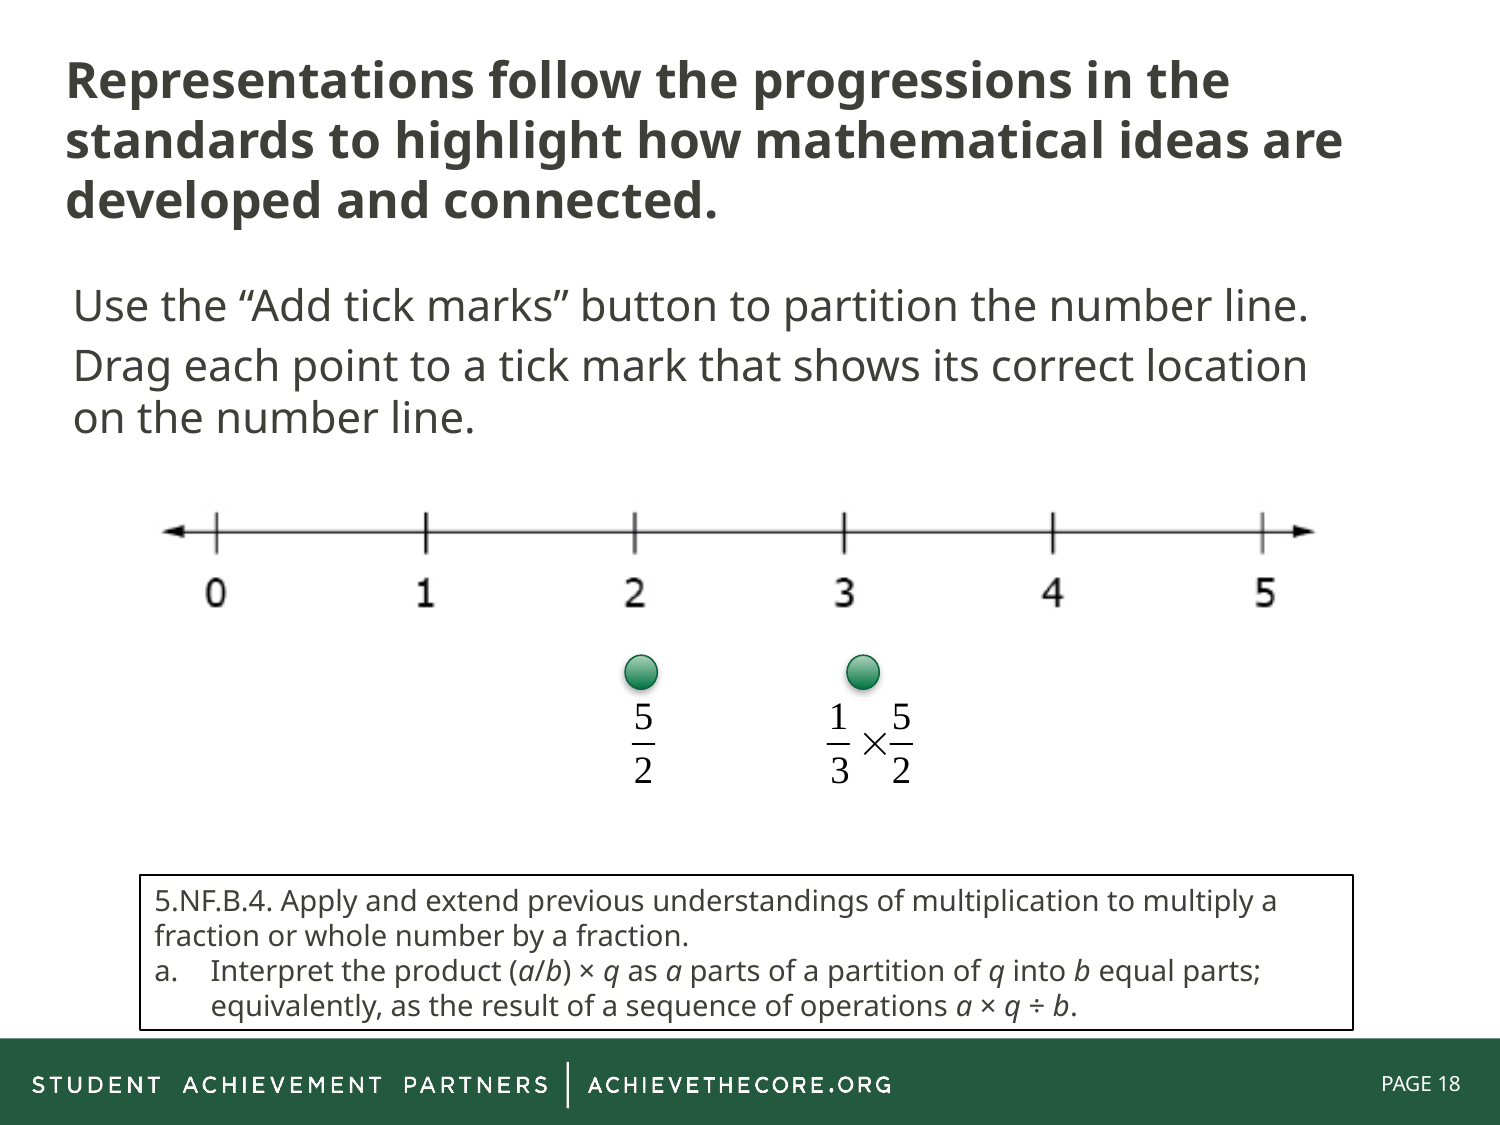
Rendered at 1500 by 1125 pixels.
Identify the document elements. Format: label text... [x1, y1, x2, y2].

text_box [820, 696, 918, 788]
picture [12, 1055, 911, 1112]
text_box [625, 696, 659, 788]
list Use the “Add tick marks” button to partition the number line. Drag each point to a tick mark that shows its correct location on the number line. [0, 262, 1350, 468]
text_box [624, 664, 659, 691]
picture [153, 469, 1347, 656]
text_box 5.NF.B.4. Apply and extend previous understandings of multiplication to multiply a fraction or whole number by a fraction. Interpret the product (a/b) × q as a parts of a partition of q into b equal parts; equivalently, as the result of a sequence of operations a × q ÷ b. [139, 875, 1353, 1030]
title Representations follow the progressions in the standards to highlight how mathematical ideas are developed and connected. [50, 45, 1423, 233]
text_box [846, 664, 881, 691]
